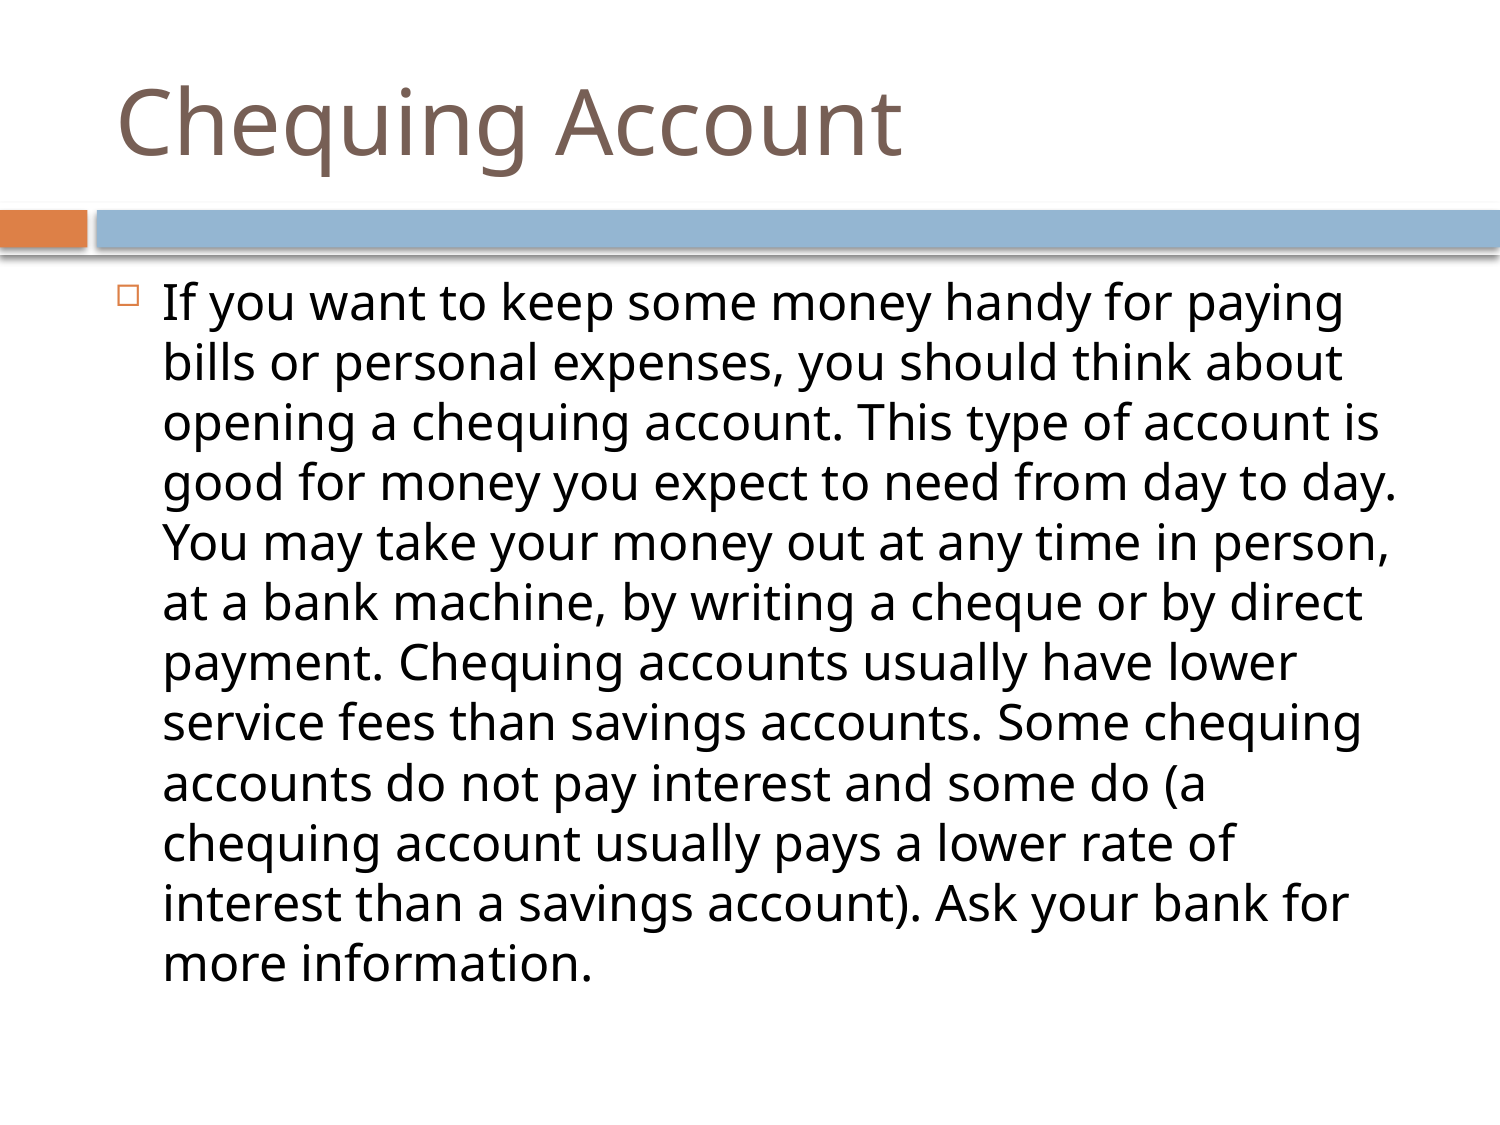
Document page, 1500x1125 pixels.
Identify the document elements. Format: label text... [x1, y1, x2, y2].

list If you want to keep some money handy for paying bills or personal expenses, you should think about opening a chequing account. This type of account is good for money you expect to need from day to day. You may take your money out at any time in person, at a bank machine, by writing a cheque or by direct payment. Chequing accounts usually have lower service fees than savings accounts. Some chequing accounts do not pay interest and some do (a chequing account usually pays a lower rate of interest than a savings account). Ask your bank for more information. [100, 262, 1438, 1000]
title Chequing Account [100, 37, 1438, 200]
